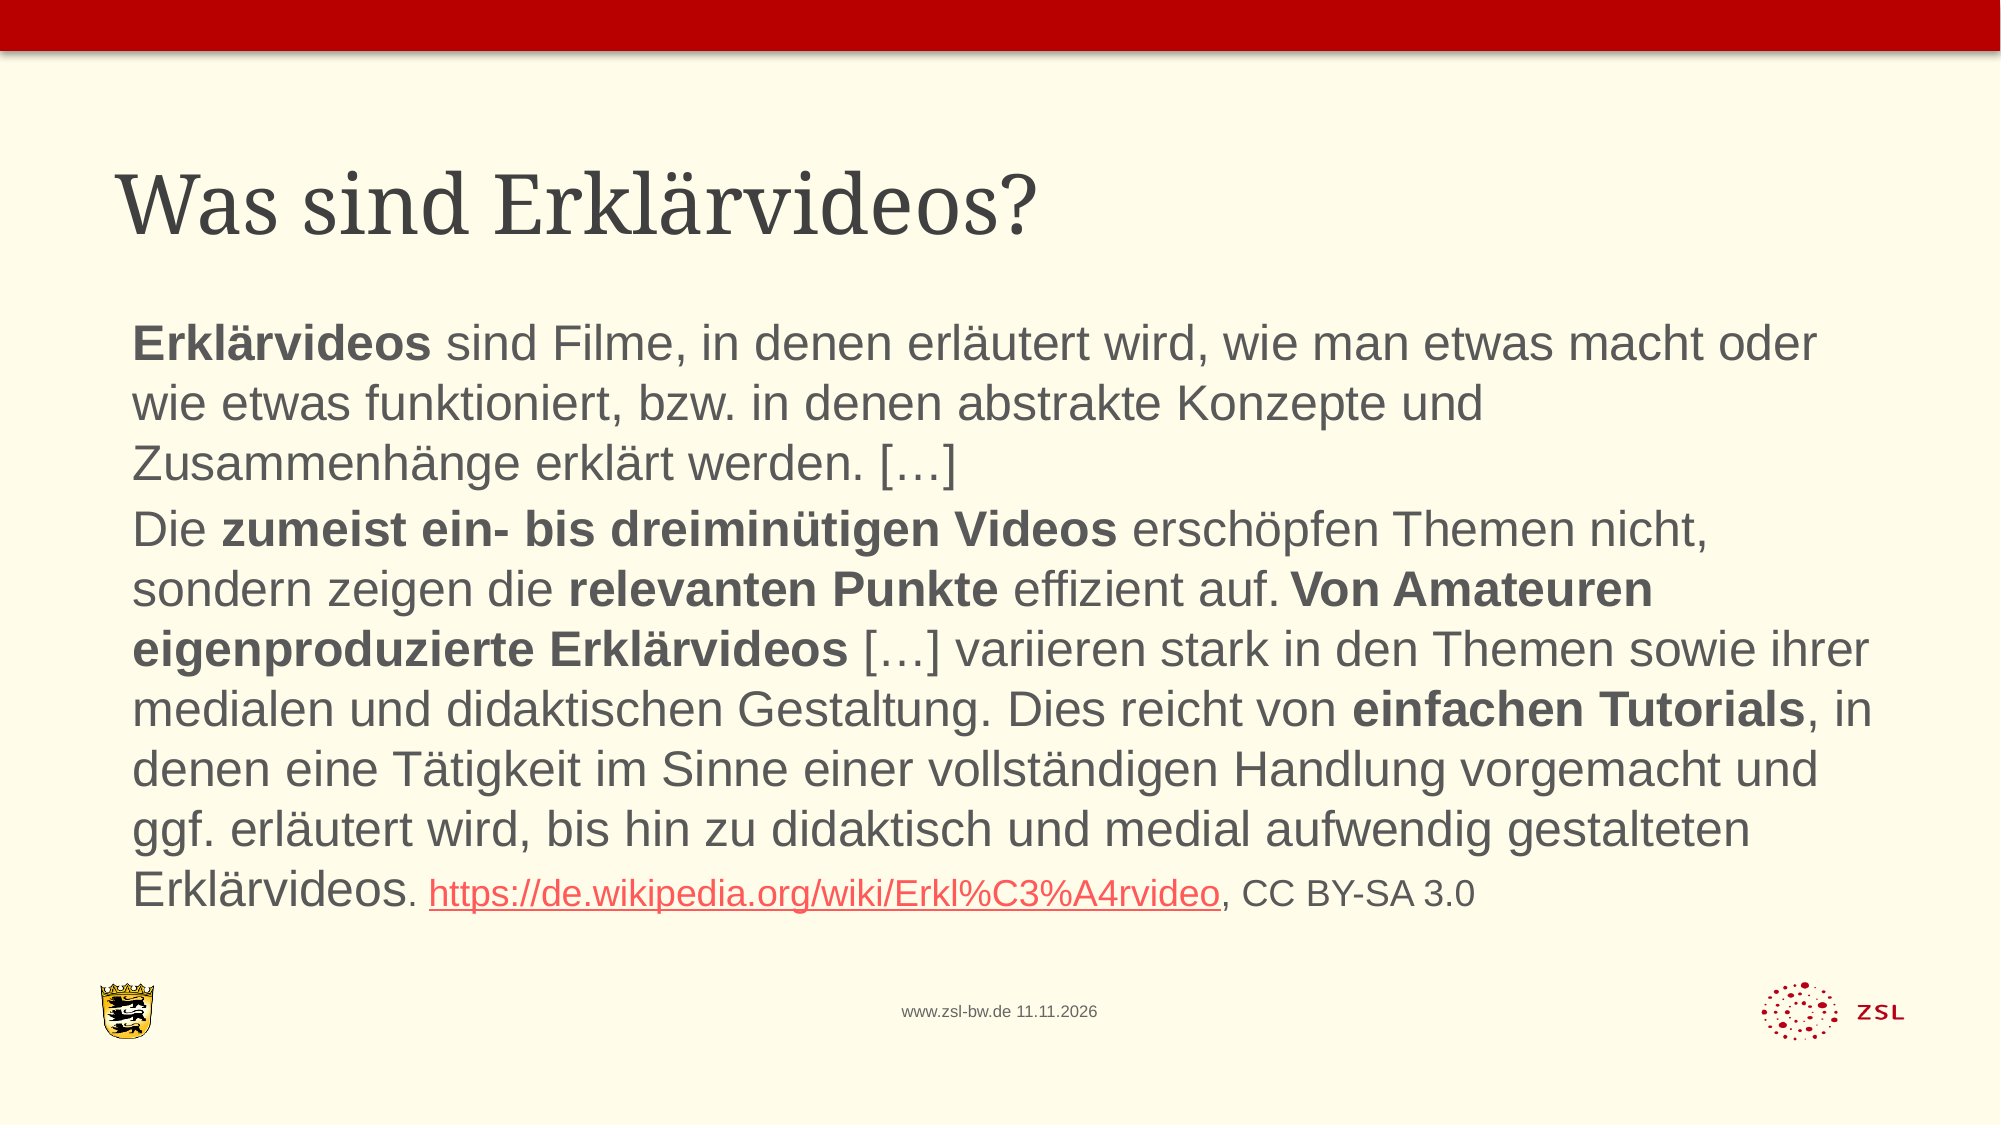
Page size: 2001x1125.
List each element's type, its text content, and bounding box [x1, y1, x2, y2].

picture [98, 981, 156, 1041]
list Erklärvideos sind Filme, in denen erläutert wird, wie man etwas macht oder wie etwas funktioniert, bzw. in denen abstrakte Konzepte und Zusammenhänge erklärt werden. […] Die zumeist ein- bis dreiminütigen Videos erschöpfen Themen nicht, sondern zeigen die relevanten Punkte effizient auf. Von Amateuren eigenproduzierte Erklärvideos […] variieren stark in den Themen sowie ihrer medialen und didaktischen Gestaltung. Dies reicht von einfachen Tutorials, in denen eine Tätigkeit im Sinne einer vollständigen Handlung vorgemacht und ggf. erläutert wird, bis hin zu didaktisch und medial aufwendig gestalteten Erklärvideos. https://de.wikipedia.org/wiki/Erkl%C3%A4rvideo, CC BY-SA 3.0 [99, 302, 1900, 965]
title Was sind Erklärvideos? [99, 113, 1900, 289]
picture [1760, 981, 1905, 1041]
